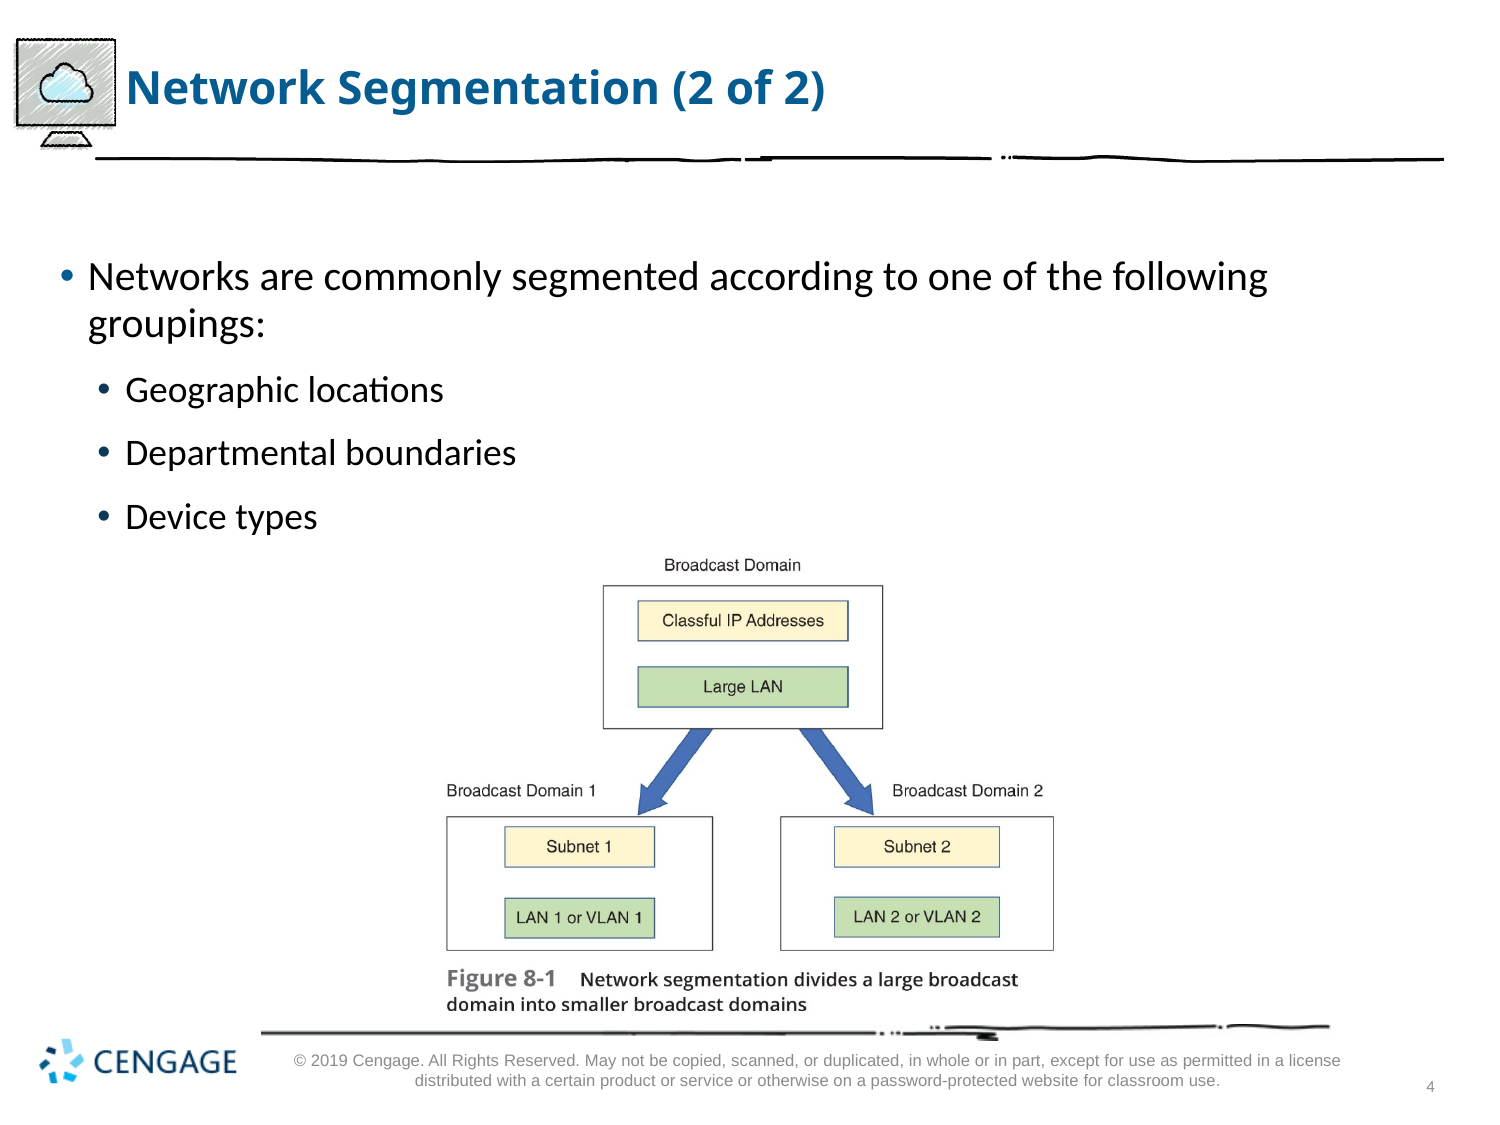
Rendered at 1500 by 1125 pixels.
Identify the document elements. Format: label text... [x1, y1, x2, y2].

picture [19, 1025, 249, 1096]
list Networks are commonly segmented according to one of the following groupings: Geographic locations Departmental boundaries Device types [59, 252, 1441, 541]
footer © 2019 Cengage. All Rights Reserved. May not be copied, scanned, or duplicated, in whole or in part, except for use as permitted in a license distributed with a certain product or service or otherwise on a password-protected website for classroom use. [262, 1050, 1375, 1091]
picture [95, 155, 1444, 163]
picture [444, 556, 1056, 1014]
title Network Segmentation (2 of 2) [125, 66, 1442, 116]
picture [13, 36, 117, 151]
picture [261, 1024, 1331, 1041]
